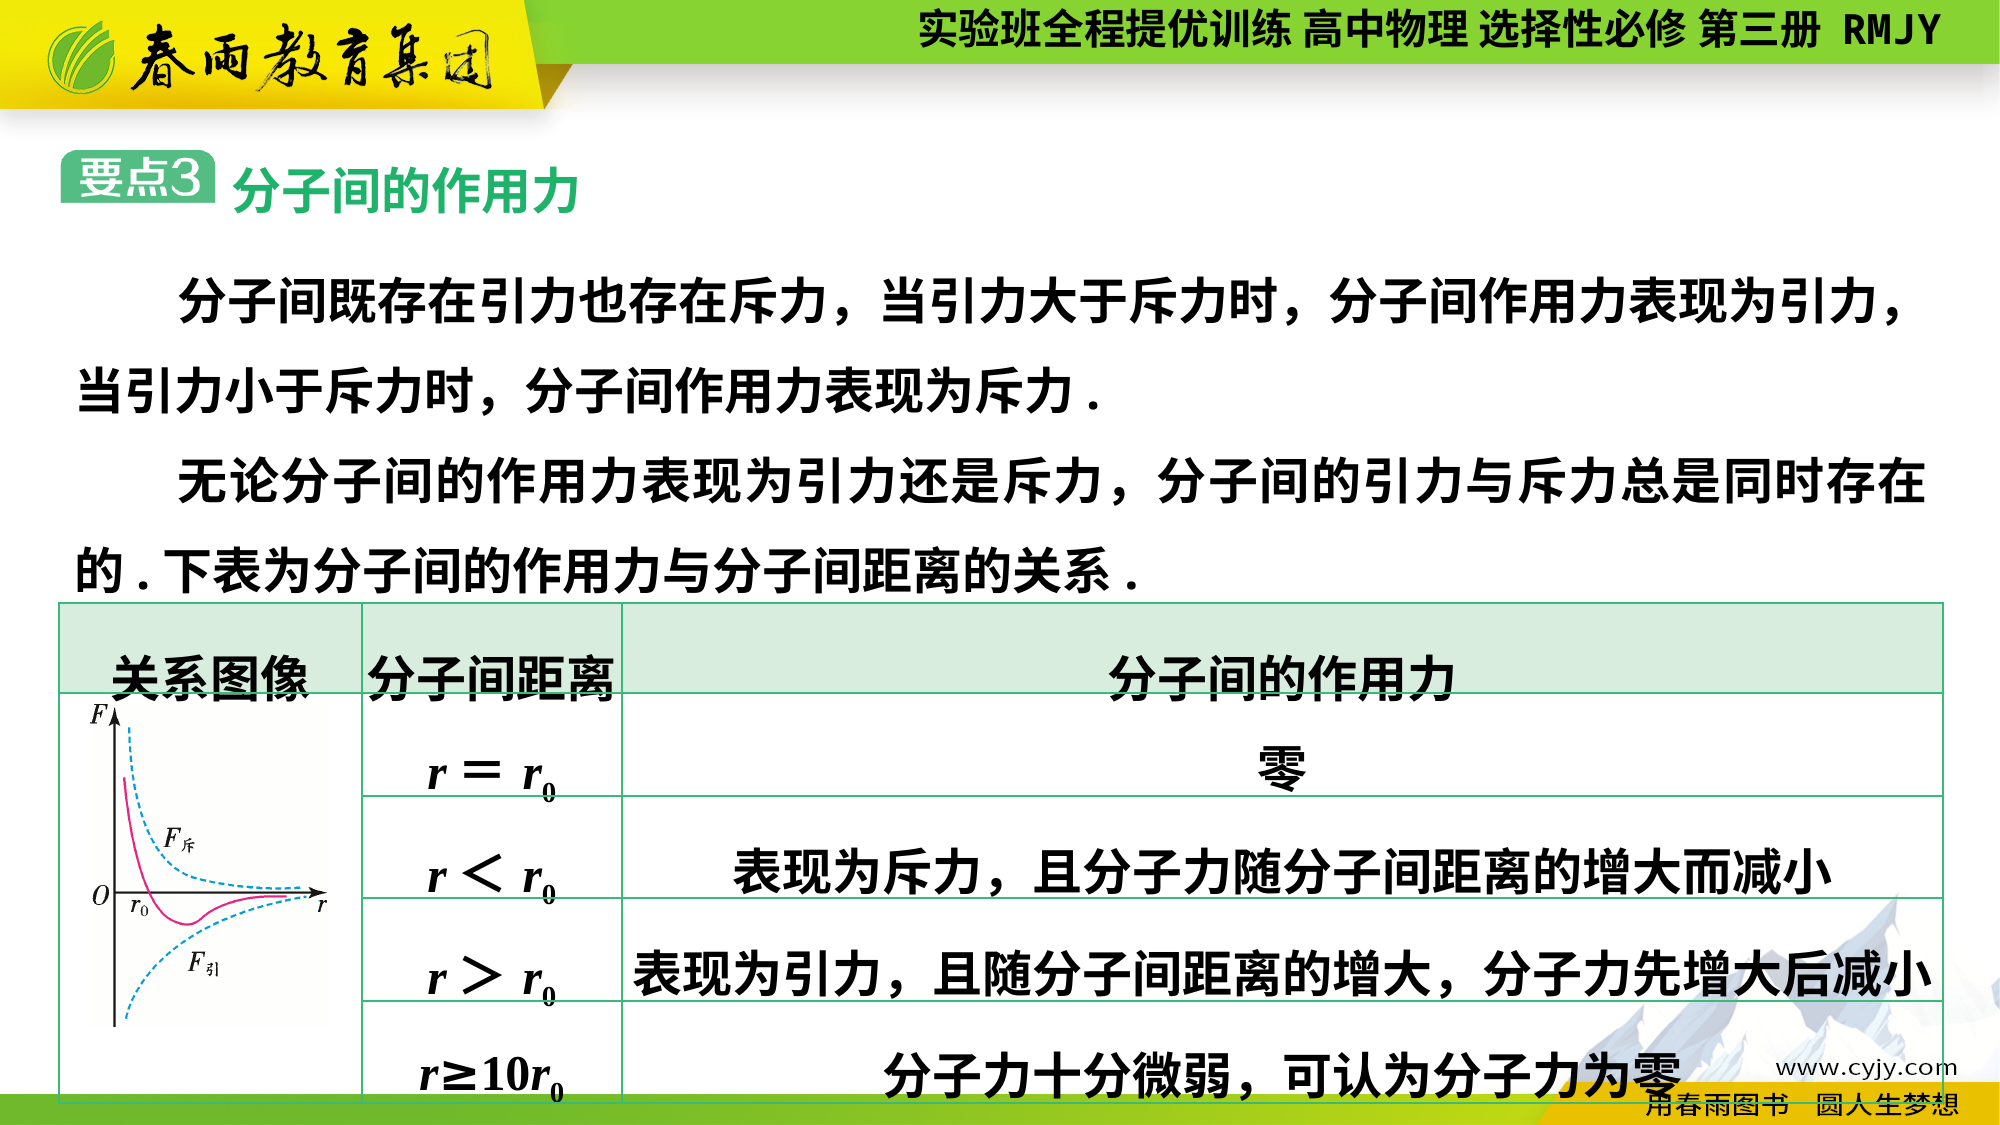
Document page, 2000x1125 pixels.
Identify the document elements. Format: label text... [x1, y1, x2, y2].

text_box 分子间的作用力 [216, 122, 1944, 228]
table_header 关系图像 [60, 604, 361, 692]
table_cell 表现为引力，且随分子间距离的增大，分子力先增大后减小 [623, 899, 1942, 1000]
table_cell r＞r0 [363, 899, 621, 1000]
table_cell [60, 694, 361, 1102]
table_cell 分子力十分微弱，可认为分子力为零 [623, 1002, 1942, 1102]
table_cell 零 [623, 694, 1942, 795]
picture [0, 0, 2000, 1125]
table_cell 表现为斥力，且分子力随分子间距离的增大而减小 [623, 797, 1942, 897]
table_header 分子间的作用力 [623, 604, 1942, 692]
list 分子间既存在引力也存在斥力，当引力大于斥力时，分子间作用力表现为引力，当引力小于斥力时，分子间作用力表现为斥力. 无论分子间的作用力表现为引力还是斥力，分子间的引力与斥力总是同时存在的.下表为分子间的作用力与分子间距离的关系. [59, 231, 1944, 599]
table_cell r＜r0 [363, 797, 621, 897]
table_header 分子间距离 [363, 604, 621, 692]
table_cell r＝r0 [363, 694, 621, 795]
table_cell r≥10r0 [363, 1002, 621, 1102]
